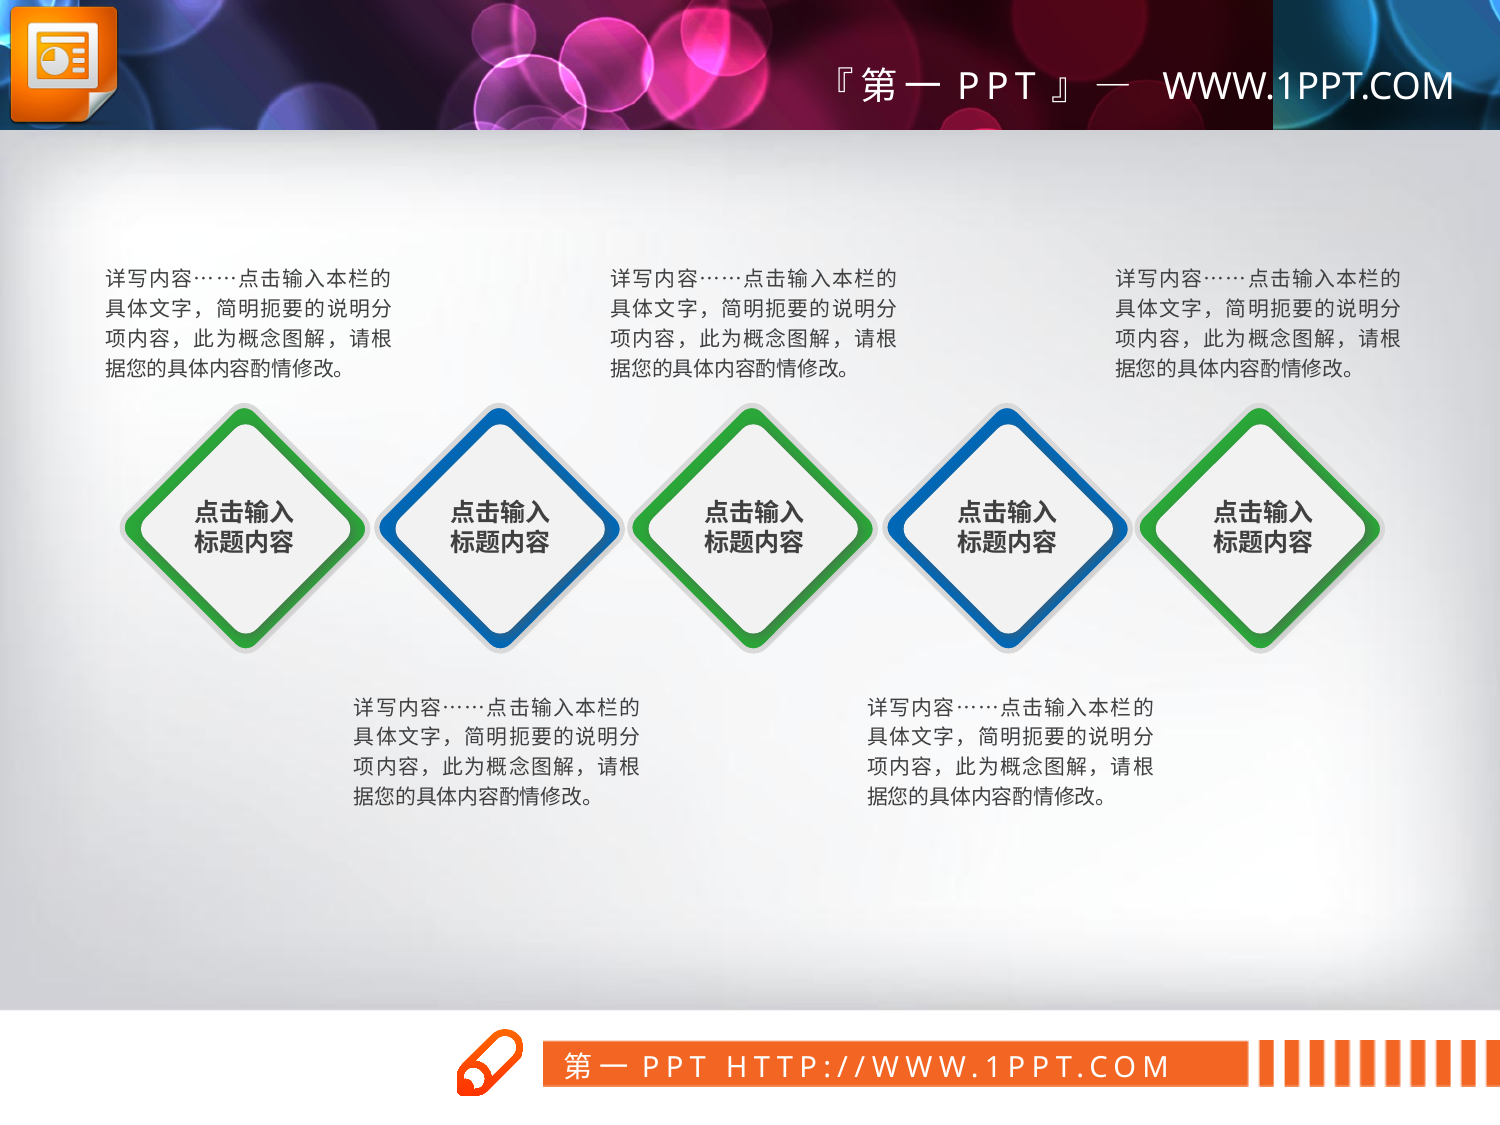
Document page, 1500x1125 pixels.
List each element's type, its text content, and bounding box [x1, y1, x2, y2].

text_box 详写内容……点击输入本栏的具体文字，简明扼要的说明分项内容，此为概念图解，请根据您的具体内容酌情修改。 [1115, 261, 1402, 381]
text_box 详写内容……点击输入本栏的具体文字，简明扼要的说明分项内容，此为概念图解，请根据您的具体内容酌情修改。 [867, 689, 1154, 810]
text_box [915, 436, 1100, 620]
text_box 详写内容……点击输入本栏的具体文字，简明扼要的说明分项内容，此为概念图解，请根据您的具体内容酌情修改。 [105, 261, 392, 381]
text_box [660, 436, 845, 620]
picture [0, 0, 1500, 1012]
picture [543, 1040, 1500, 1087]
text_box 详写内容……点击输入本栏的具体文字，简明扼要的说明分项内容，此为概念图解，请根据您的具体内容酌情修改。 [610, 261, 898, 381]
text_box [407, 436, 592, 620]
text_box 详写内容……点击输入本栏的具体文字，简明扼要的说明分项内容，此为概念图解，请根据您的具体内容酌情修改。 [354, 689, 641, 810]
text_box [152, 436, 338, 620]
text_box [1167, 436, 1353, 620]
